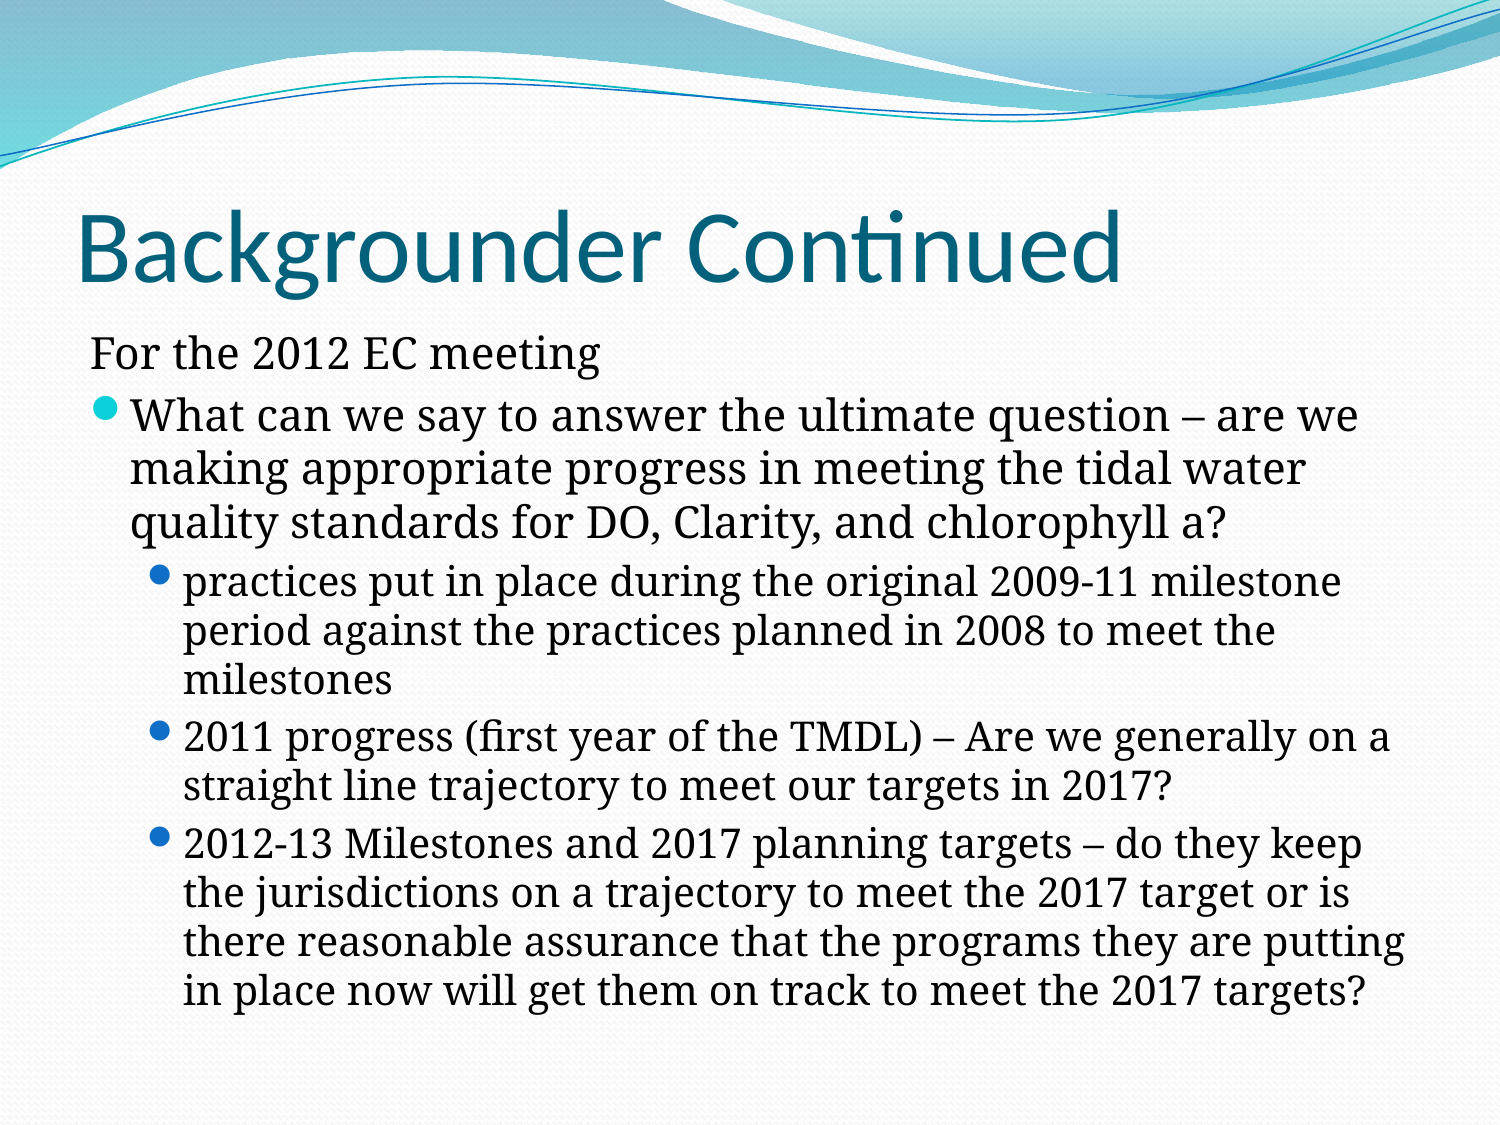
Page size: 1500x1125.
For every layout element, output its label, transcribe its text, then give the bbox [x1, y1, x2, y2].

list For the 2012 EC meeting What can we say to answer the ultimate question – are we making appropriate progress in meeting the tidal water quality standards for DO, Clarity, and chlorophyll a? practices put in place during the original 2009-11 milestone period against the practices planned in 2008 to meet the milestones 2011 progress (first year of the TMDL) – Are we generally on a straight line trajectory to meet our targets in 2017? 2012-13 Milestones and 2017 planning targets – do they keep the jurisdictions on a trajectory to meet the 2017 target or is there reasonable assurance that the programs they are putting in place now will get them on track to meet the 2017 targets? [75, 317, 1425, 1038]
title Backgrounder Continued [75, 115, 1425, 303]
